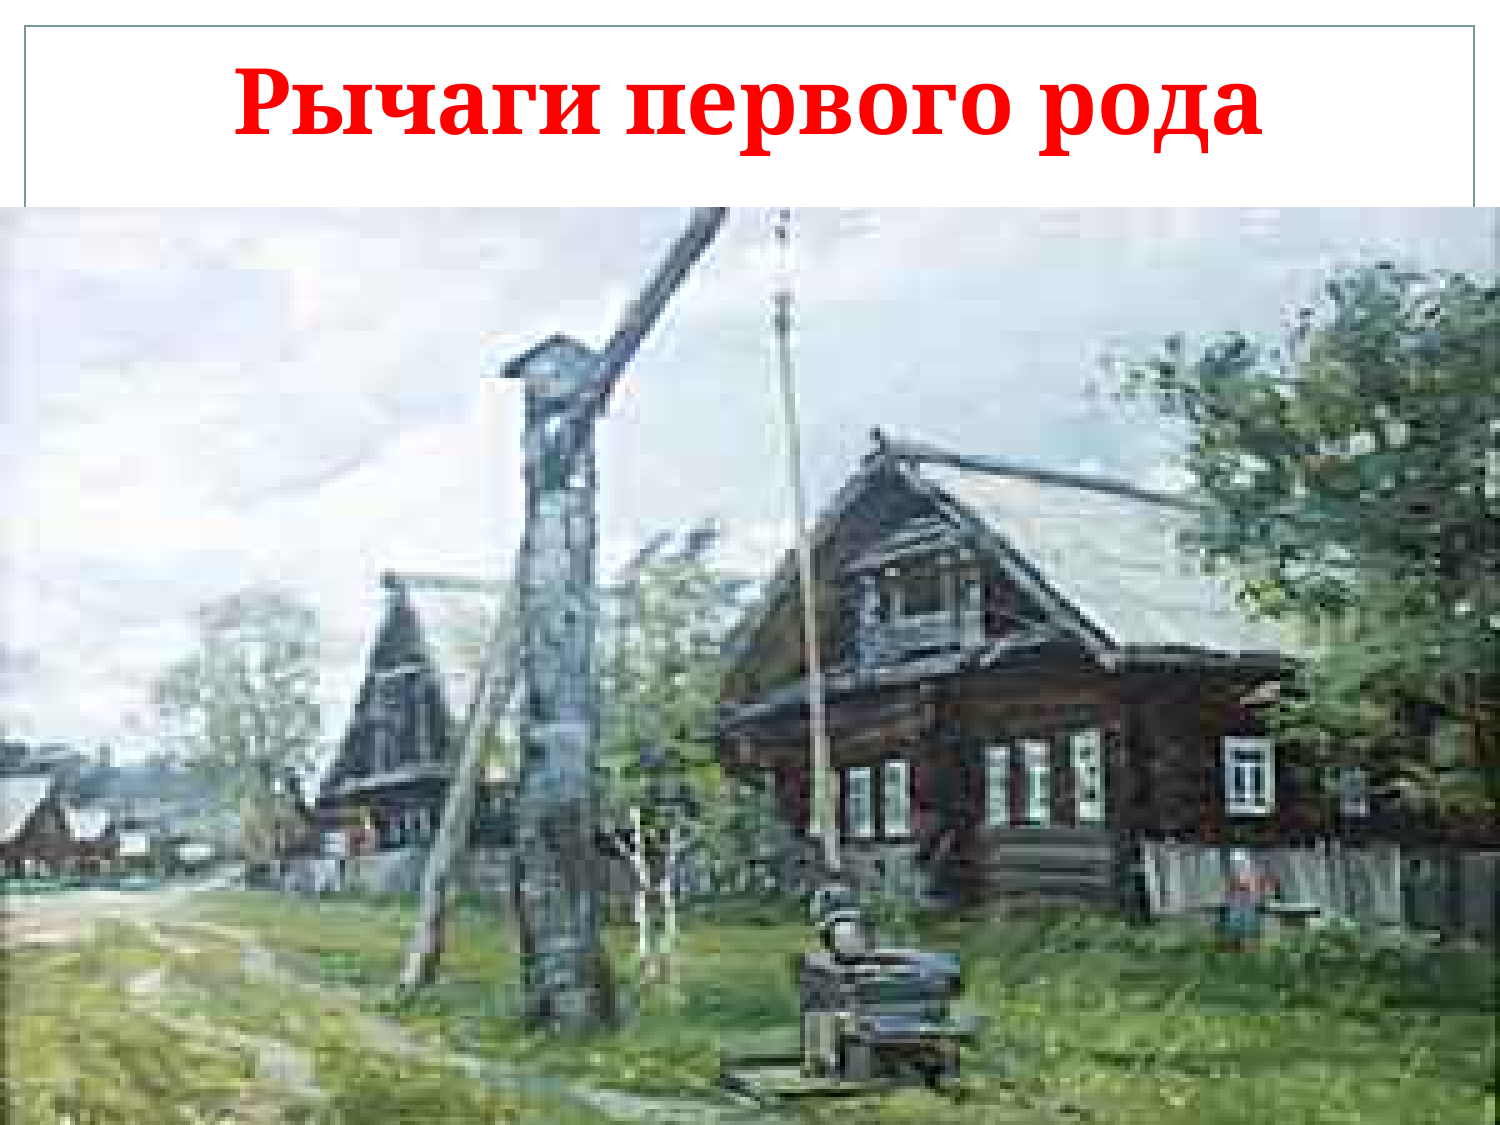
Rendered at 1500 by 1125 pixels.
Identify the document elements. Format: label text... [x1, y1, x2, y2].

picture [0, 207, 1500, 1125]
text_box Рычаги первого рода [0, 35, 1500, 160]
